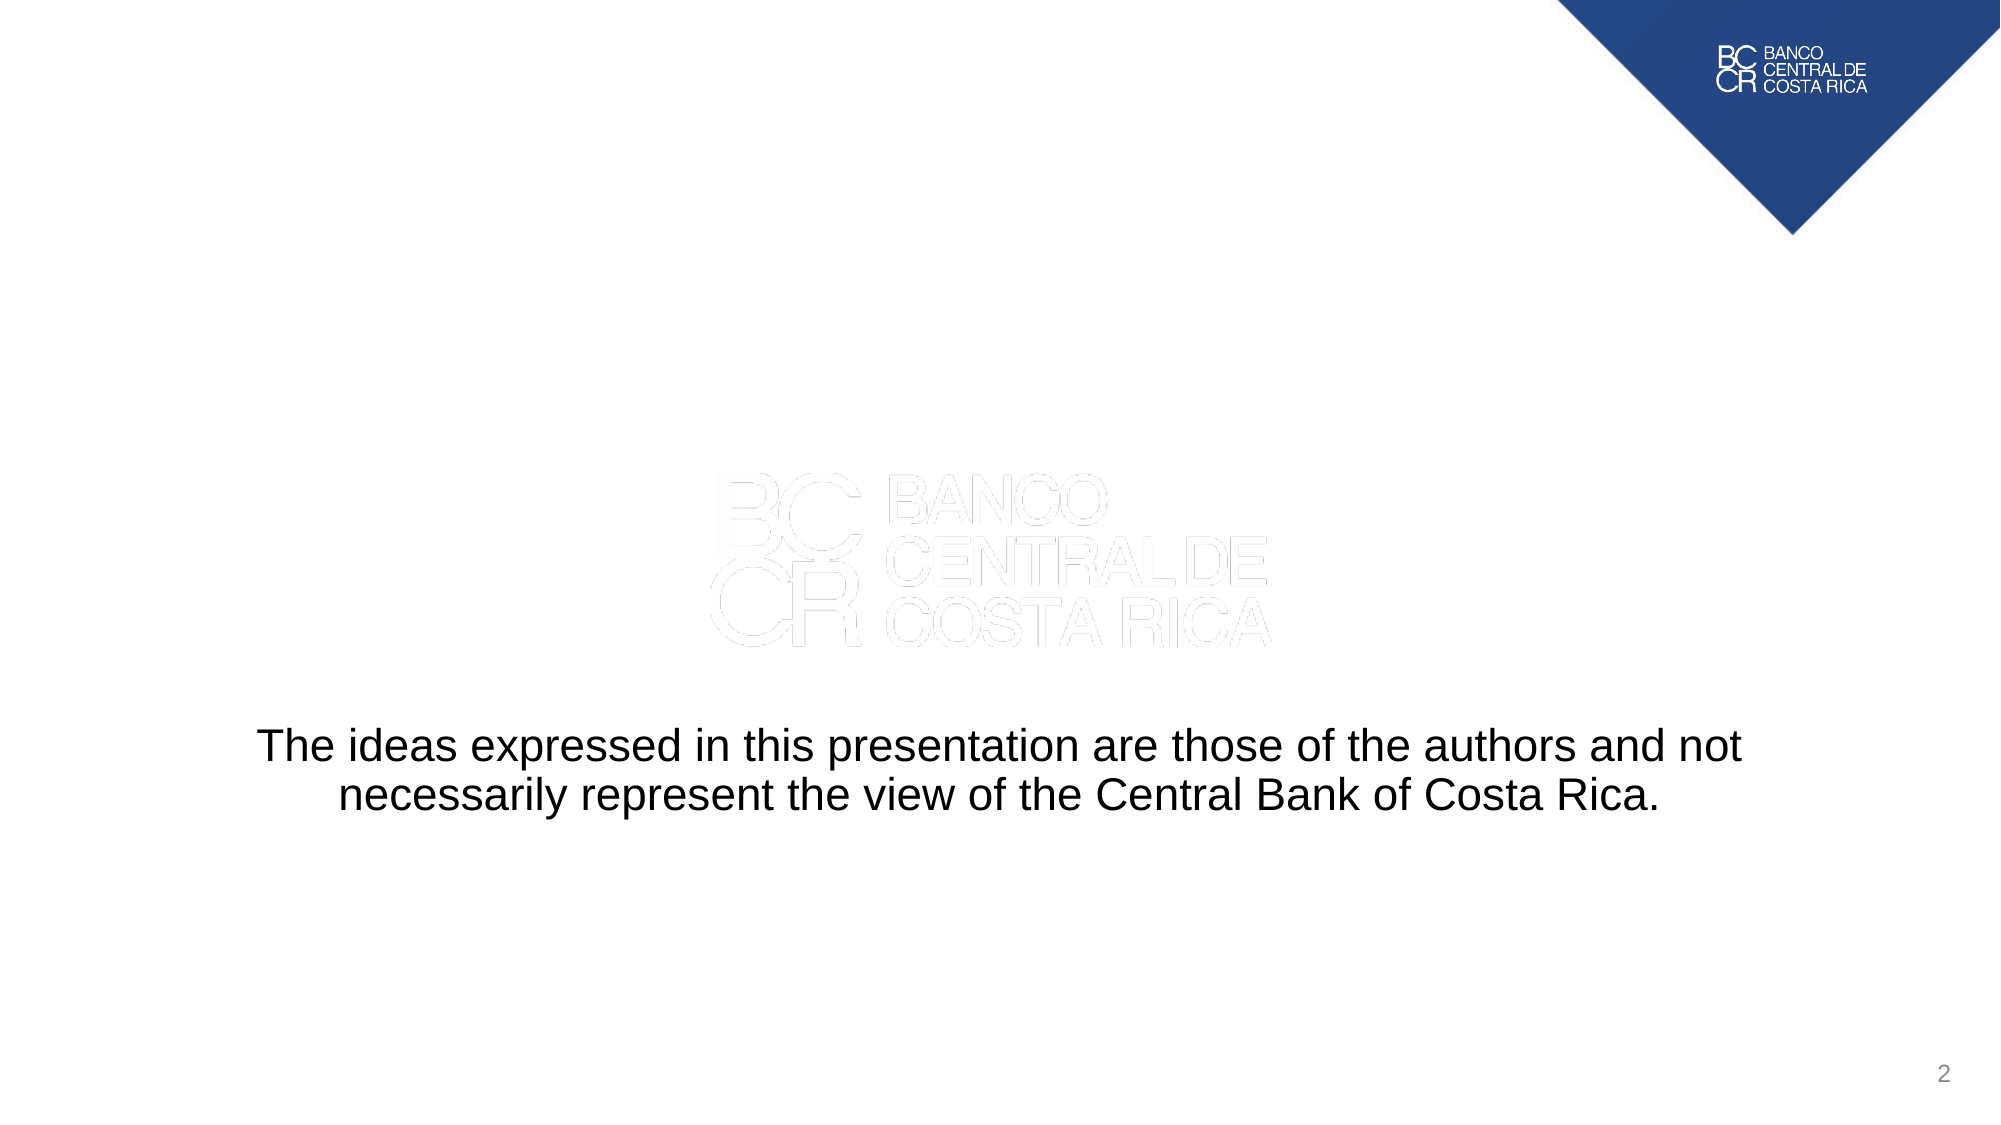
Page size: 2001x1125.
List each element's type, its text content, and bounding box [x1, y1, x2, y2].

slide_number 2 [1516, 1042, 1967, 1103]
picture [0, 0, 2000, 1125]
title The ideas expressed in this presentation are those of the authors and not necessarily represent the view of the Central Bank of Costa Rica. [137, 537, 1863, 1005]
